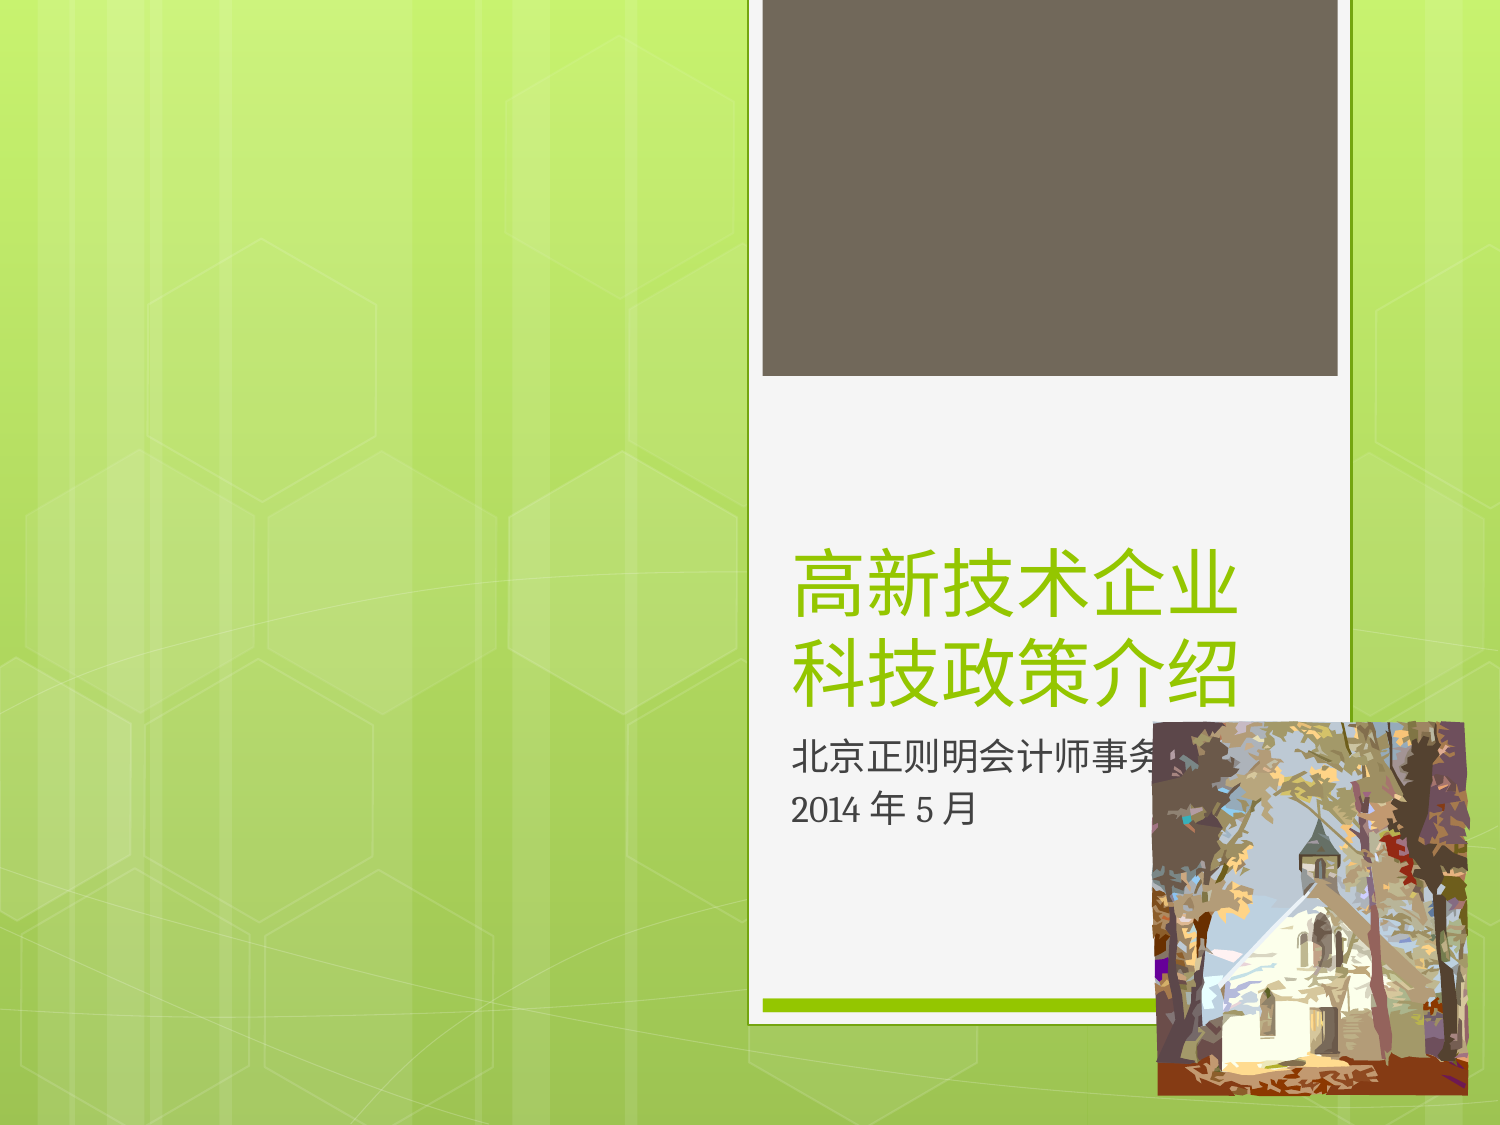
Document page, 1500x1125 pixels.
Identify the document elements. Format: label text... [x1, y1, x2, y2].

title 高新技术企业科技政策介绍 [776, 444, 1320, 724]
picture [1151, 715, 1476, 1102]
subtitle 北京正则明会计师事务所 2014年5月 [776, 725, 1146, 933]
